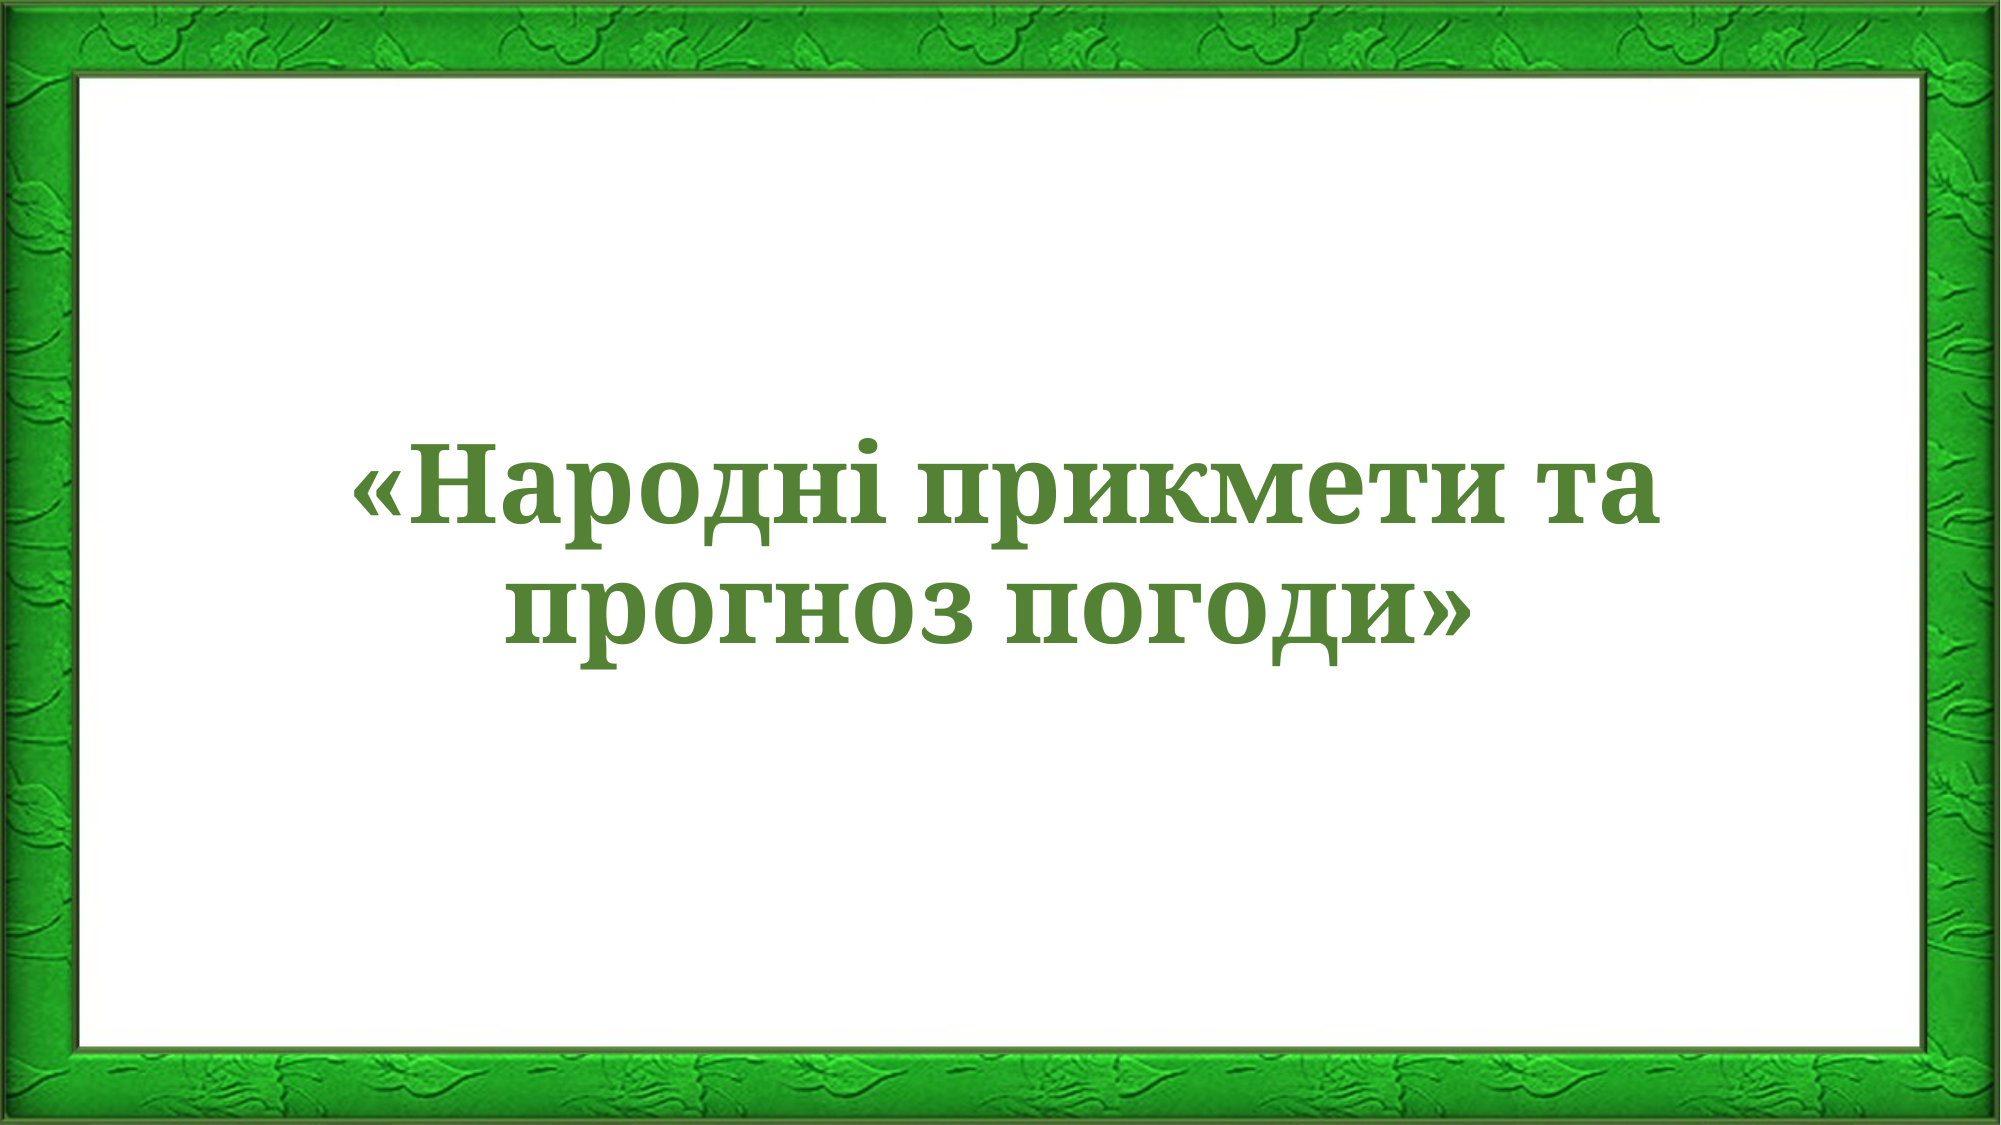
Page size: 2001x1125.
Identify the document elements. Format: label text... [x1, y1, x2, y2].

title «Народні прикмети та прогноз погоди» [241, 277, 1742, 808]
subtitle [249, 433, 1733, 708]
picture [0, 0, 2001, 1125]
